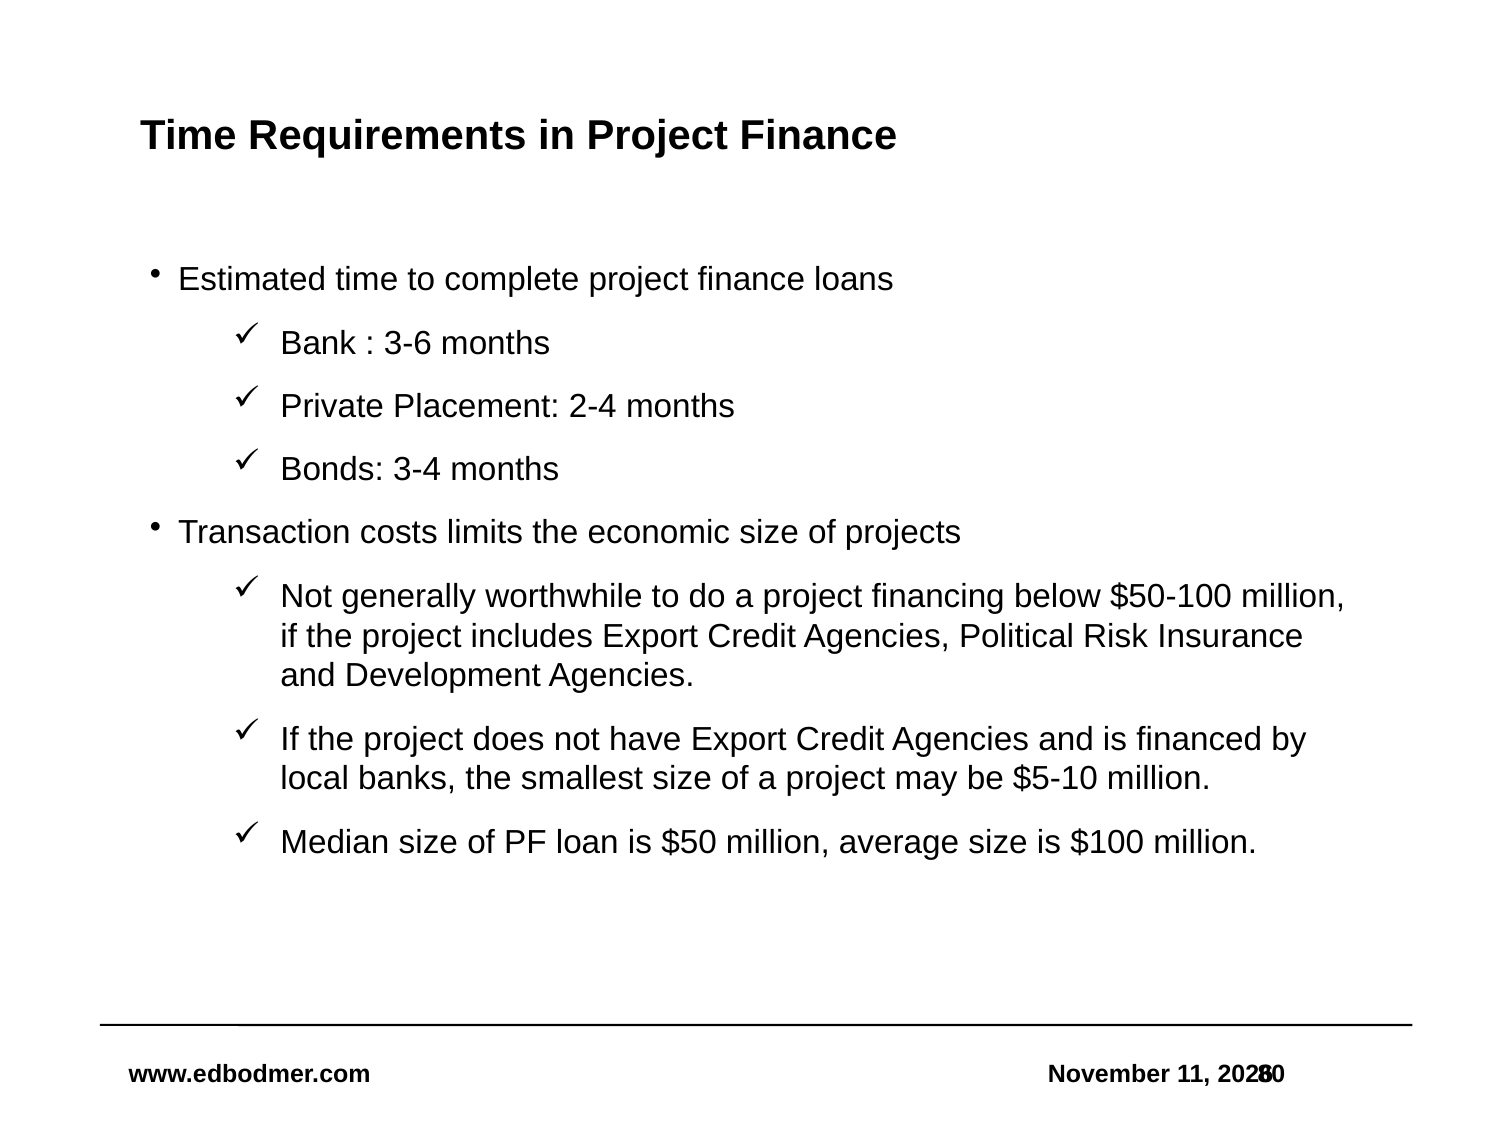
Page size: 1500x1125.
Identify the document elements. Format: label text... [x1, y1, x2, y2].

title Time Requirements in Project Finance [124, 99, 1288, 226]
list Estimated time to complete project finance loans Bank : 3-6 months Private Placement: 2-4 months Bonds: 3-4 months Transaction costs limits the economic size of projects Not generally worthwhile to do a project financing below $50-100 million, if the project includes Export Credit Agencies, Political Risk Insurance and Development Agencies. If the project does not have Export Credit Agencies and is financed by local banks, the smallest size of a project may be $5-10 million. Median size of PF loan is $50 million, average size is $100 million. [124, 249, 1376, 1001]
